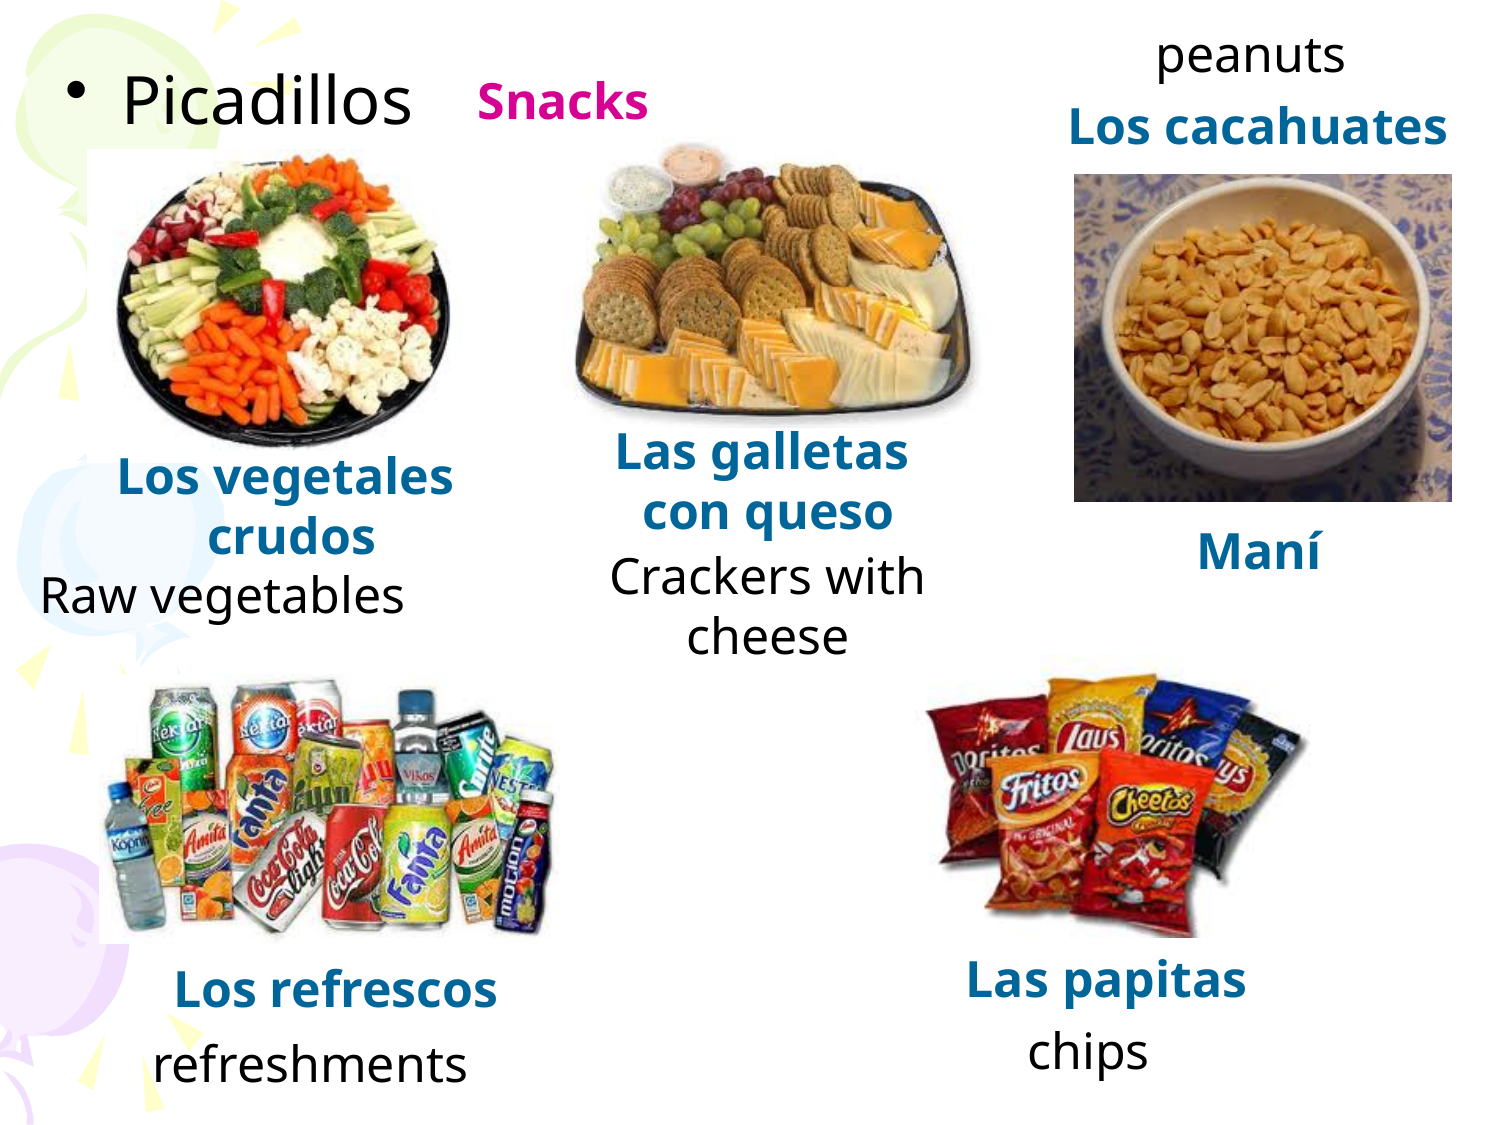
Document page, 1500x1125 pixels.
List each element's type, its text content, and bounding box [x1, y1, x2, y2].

picture [99, 674, 560, 944]
picture [1074, 174, 1452, 502]
picture [899, 653, 1326, 938]
list Picadillos [50, 50, 1400, 781]
text_box Los vegetales crudos [101, 472, 469, 555]
text_box chips [1012, 1012, 1259, 1088]
text_box refreshments [137, 1024, 513, 1100]
text_box Maní [1181, 512, 1350, 588]
picture [87, 149, 483, 463]
text_box peanuts [1140, 15, 1388, 90]
text_box Crackers with cheese [537, 537, 999, 673]
text_box Los cacahuates [1052, 87, 1464, 163]
text_box Las papitas [951, 946, 1263, 1015]
text_box Snacks [462, 62, 665, 138]
picture [562, 137, 987, 429]
text_box Raw vegetables [24, 555, 483, 631]
text_box Las galletas con queso [599, 437, 938, 537]
text_box Los refrescos [158, 953, 514, 1025]
